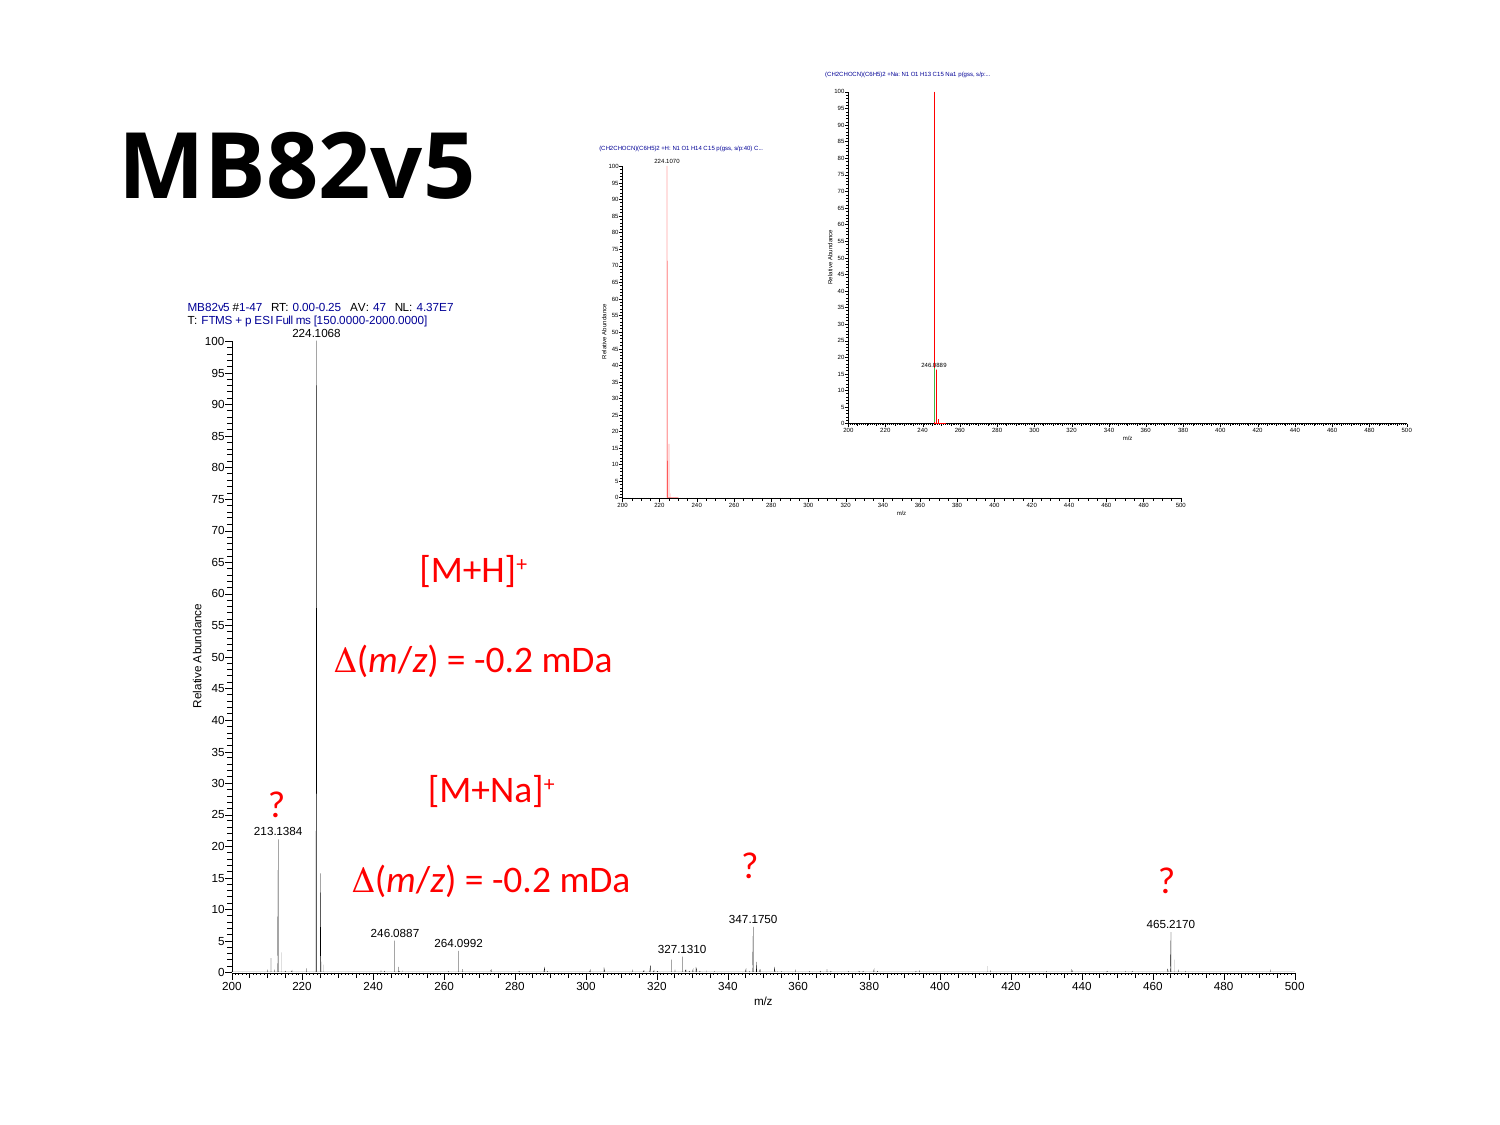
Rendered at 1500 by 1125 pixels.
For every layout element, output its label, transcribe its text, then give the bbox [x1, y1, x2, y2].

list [186, 299, 1314, 1014]
picture [598, 69, 1417, 520]
title MB82v5 [103, 59, 1397, 278]
